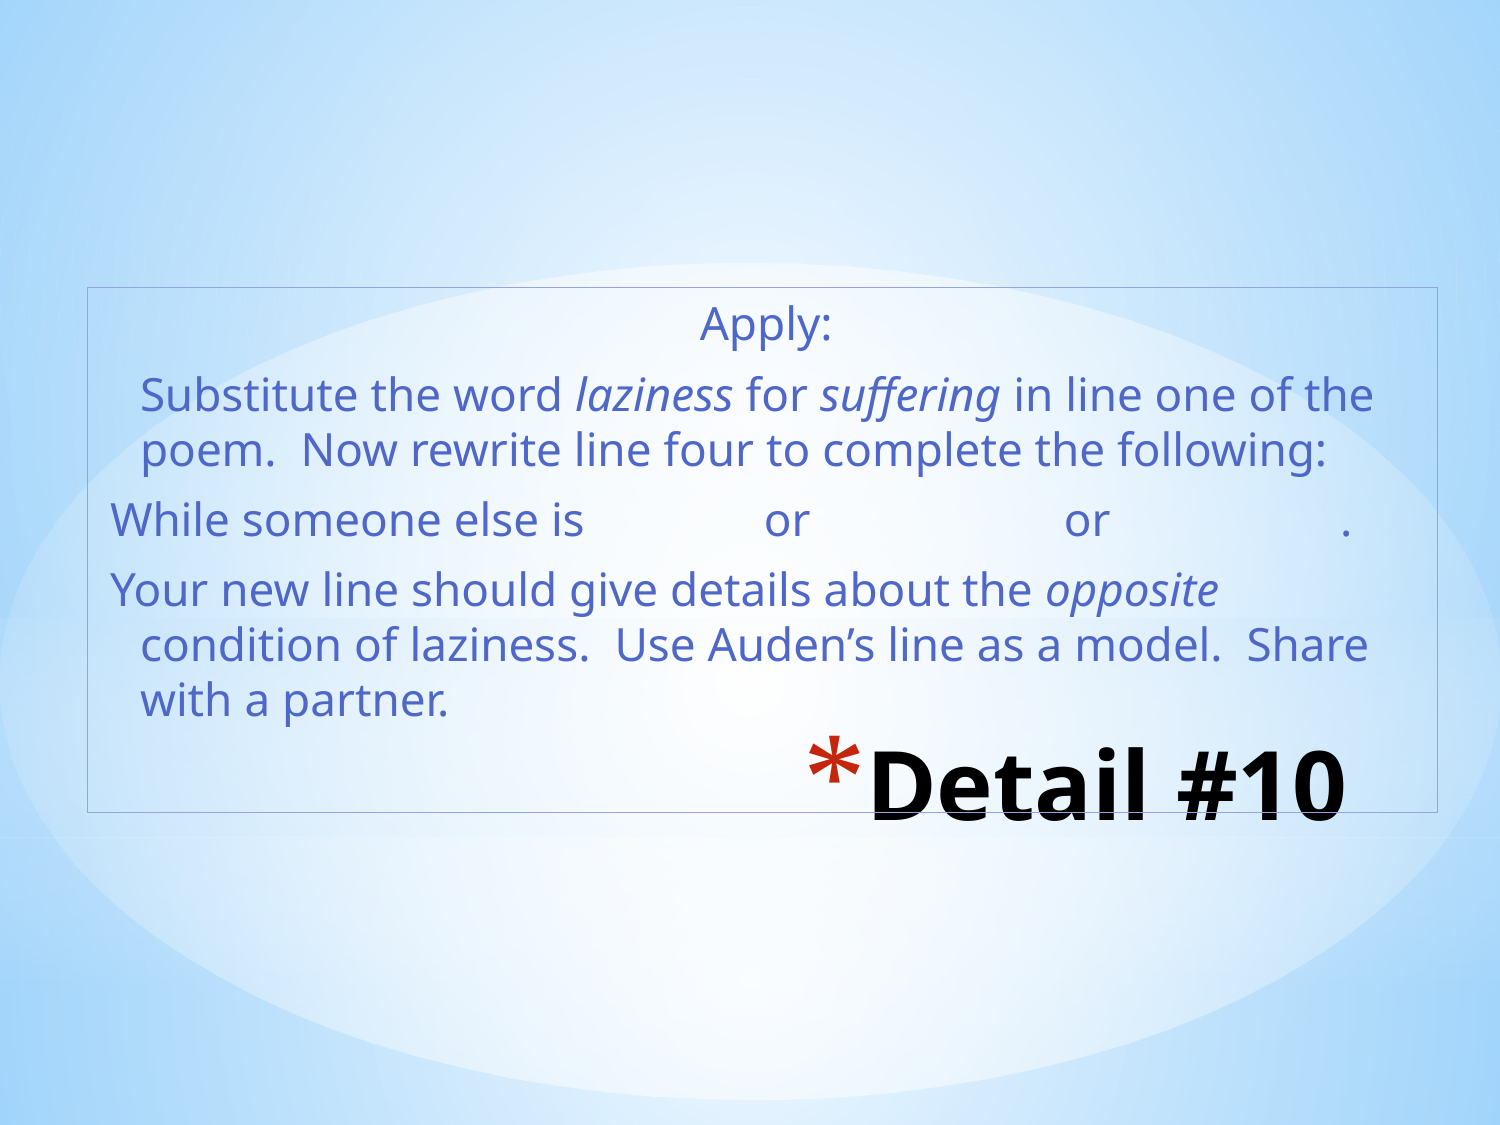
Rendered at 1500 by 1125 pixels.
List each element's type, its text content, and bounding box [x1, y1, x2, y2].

list Apply: Substitute the word laziness for suffering in line one of the poem. Now rewrite line four to complete the following: While someone else is or or . Your new line should give details about the opposite condition of laziness. Use Auden’s line as a model. Share with a partner. [87, 287, 1438, 813]
title Detail #10 [294, 813, 1363, 905]
